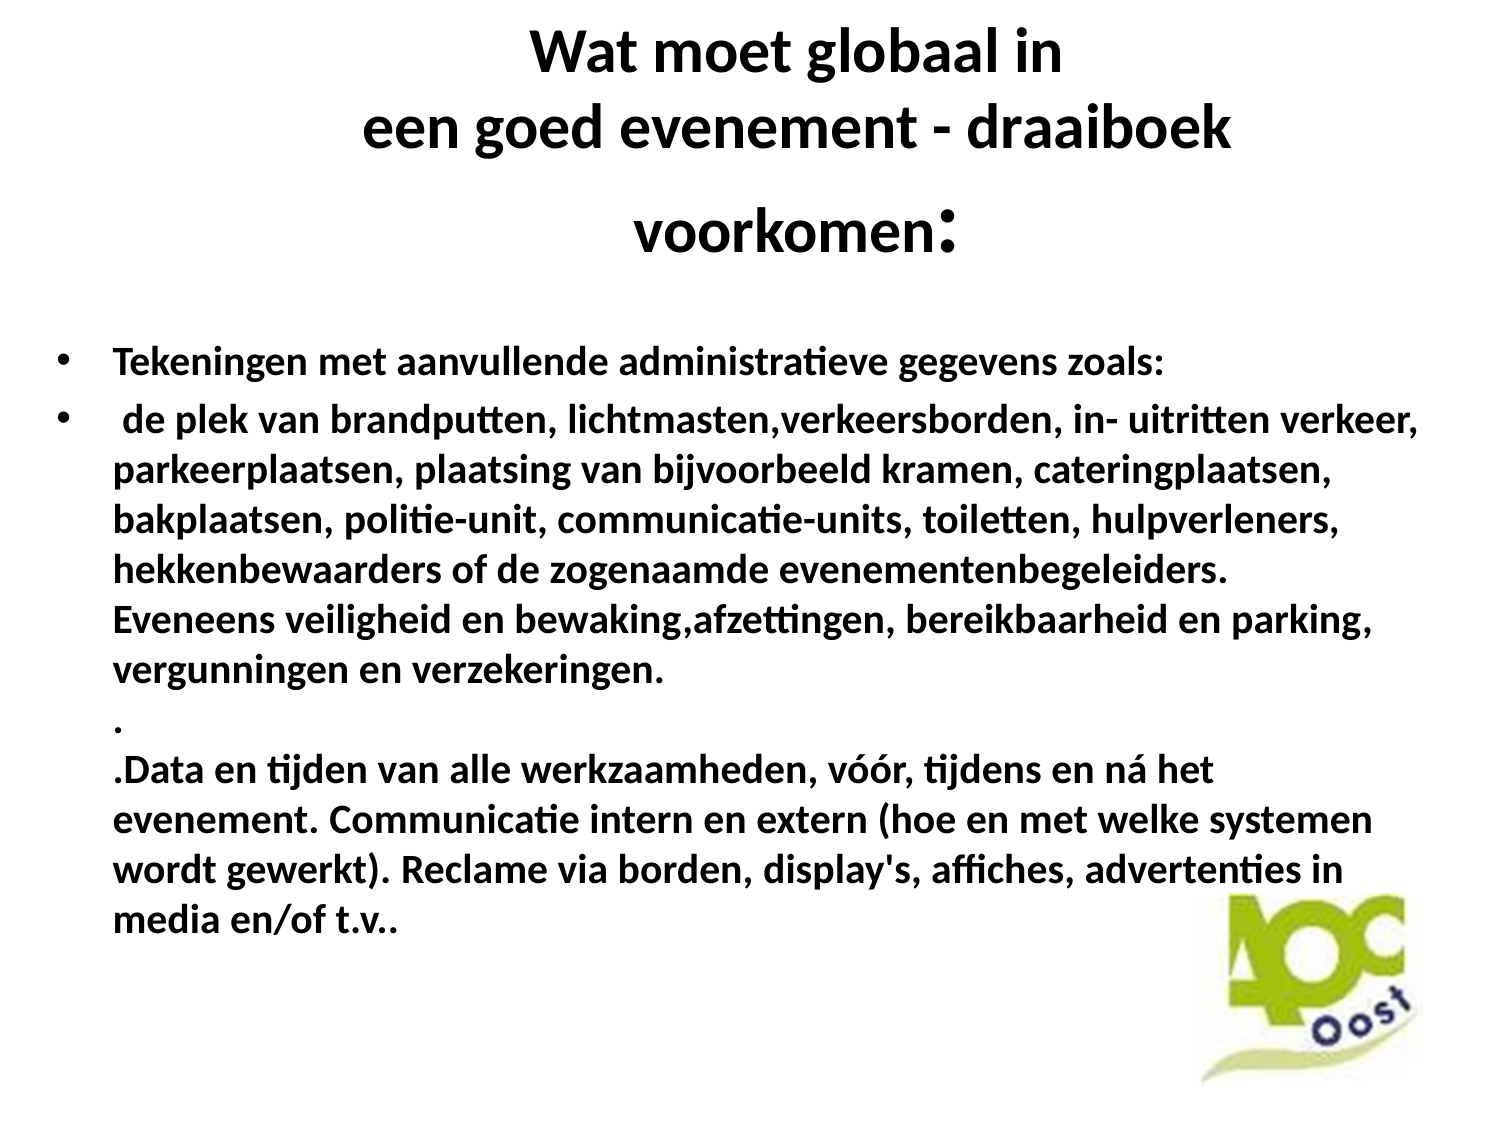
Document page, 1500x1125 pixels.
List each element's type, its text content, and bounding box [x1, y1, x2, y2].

title Wat moet globaal in een goed evenement - draaiboek voorkomen: [289, 0, 1306, 279]
list Tekeningen met aanvullende administratieve gegevens zoals: de plek van brandputten, lichtmasten,verkeersborden, in- uitritten verkeer, parkeerplaatsen, plaatsing van bijvoorbeeld kramen, cateringplaatsen, bakplaatsen, politie-unit, communicatie-units, toiletten, hulpverleners, hekkenbewaarders of de zogenaamde evenementenbegeleiders. Eveneens veiligheid en bewaking,afzettingen, bereikbaarheid en parking, vergunningen en verzekeringen. . .Data en tijden van alle werkzaamheden, vóór, tijdens en ná het evenement. Communicatie intern en extern (hoe en met welke systemen wordt gewerkt). Reclame via borden, display's, affiches, advertenties in media en/of t.v.. [41, 326, 1447, 1059]
picture [1198, 893, 1425, 1088]
